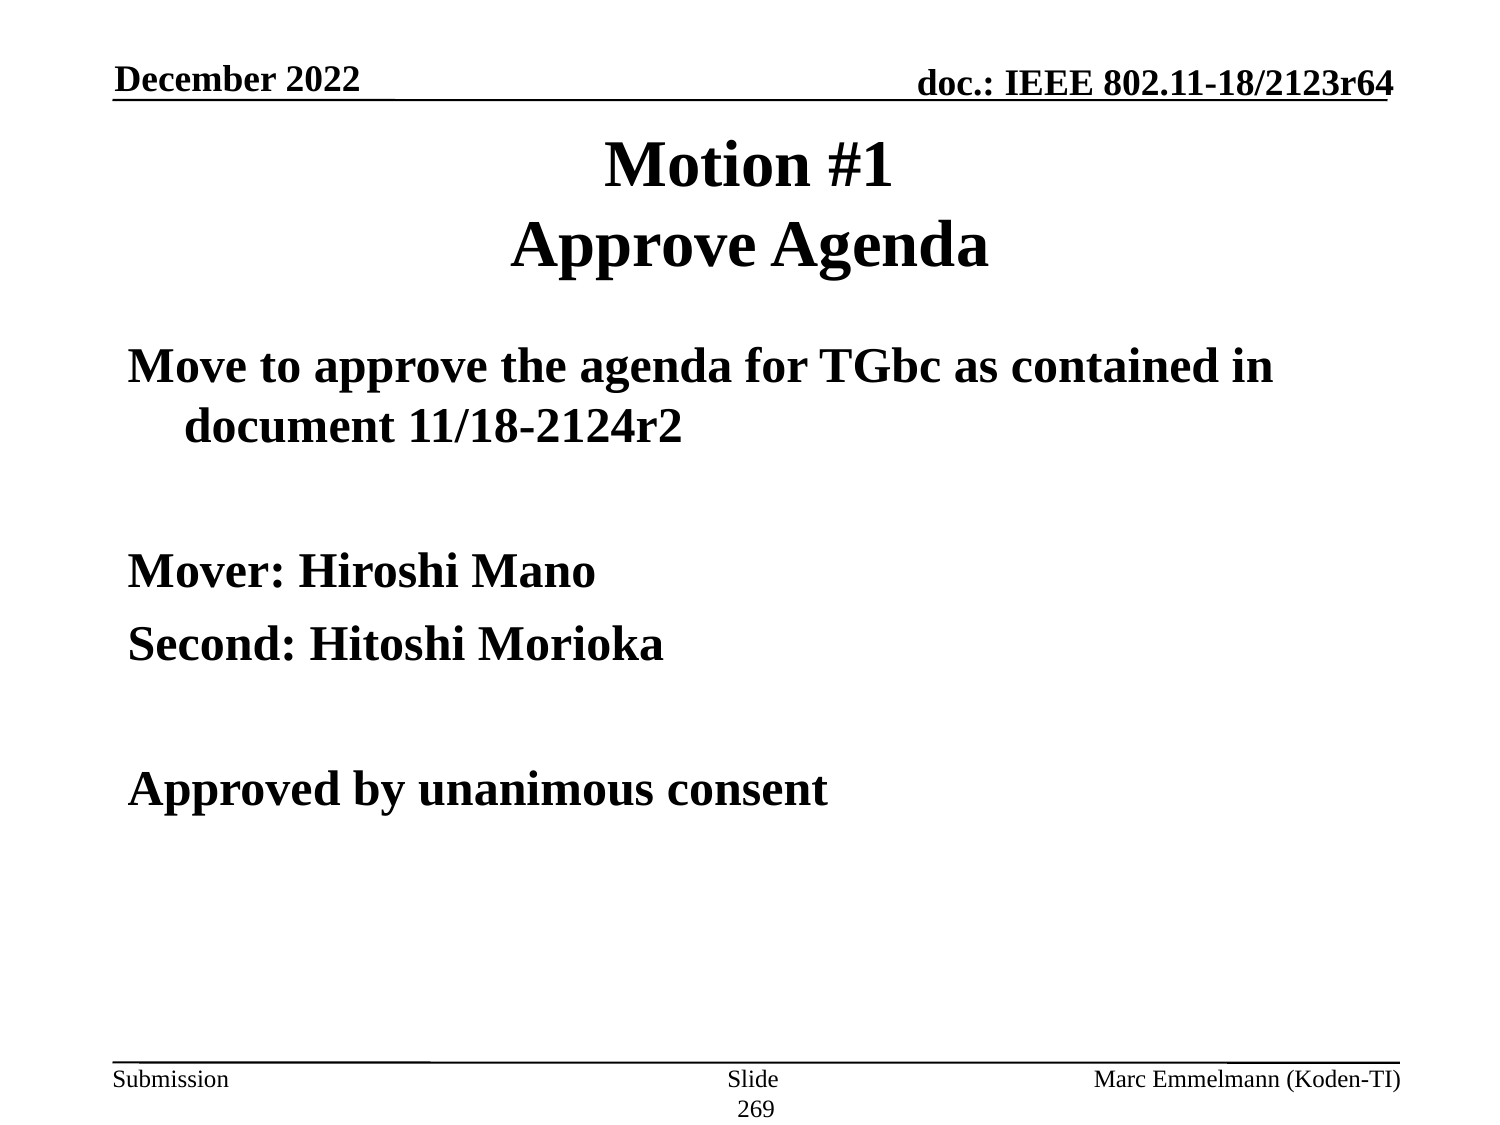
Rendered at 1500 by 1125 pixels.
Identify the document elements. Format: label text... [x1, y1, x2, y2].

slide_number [114, 54, 423, 100]
list Move to approve the agenda for TGbc as contained in document 11/18-2124r2 Mover: Hiroshi Mano Second: Hitoshi Morioka Approved by unanimous consent [112, 324, 1388, 1000]
footer Marc Emmelmann (Koden-TI) [878, 1061, 1402, 1093]
slide_number Slide 269 [712, 1061, 800, 1123]
title Motion #1 Approve Agenda [112, 112, 1388, 288]
